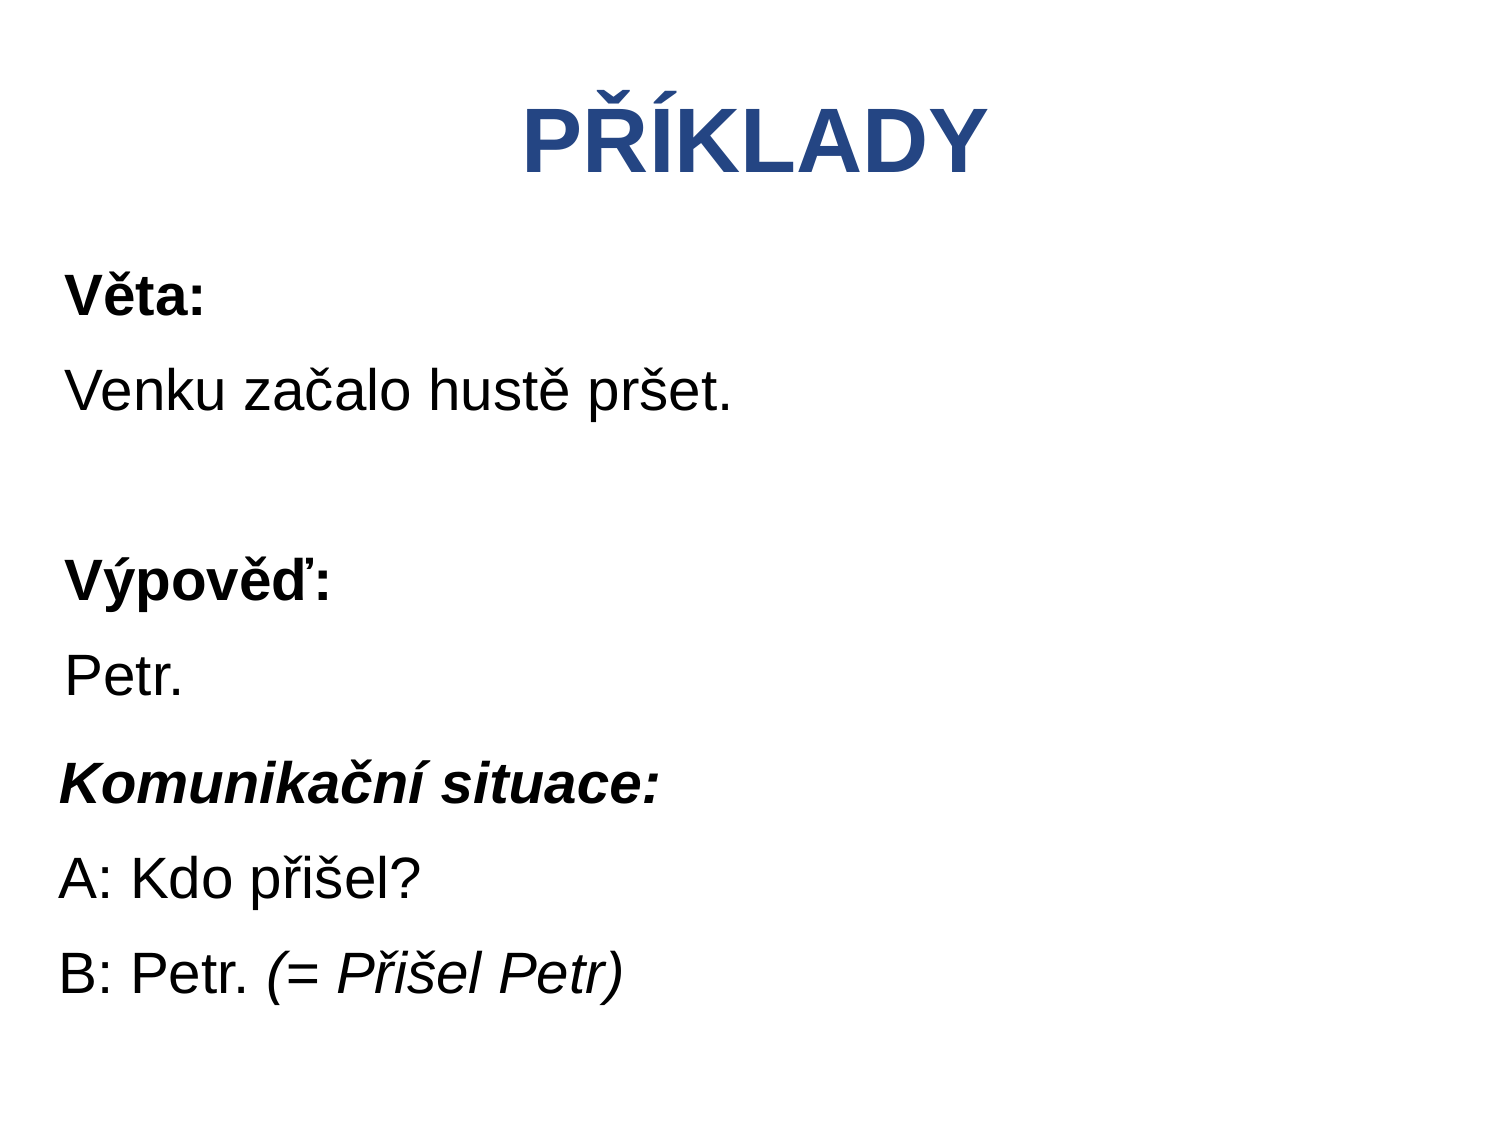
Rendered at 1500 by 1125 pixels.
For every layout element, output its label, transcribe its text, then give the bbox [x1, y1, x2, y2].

text_box PŘÍKLADY [49, 62, 1463, 199]
text_box Věta: Venku začalo hustě pršet. Výpověď: Petr. [49, 249, 1463, 715]
text_box Komunikační situace: A: Kdo přišel? B: Petr. (= Přišel Petr) [44, 737, 1457, 1095]
